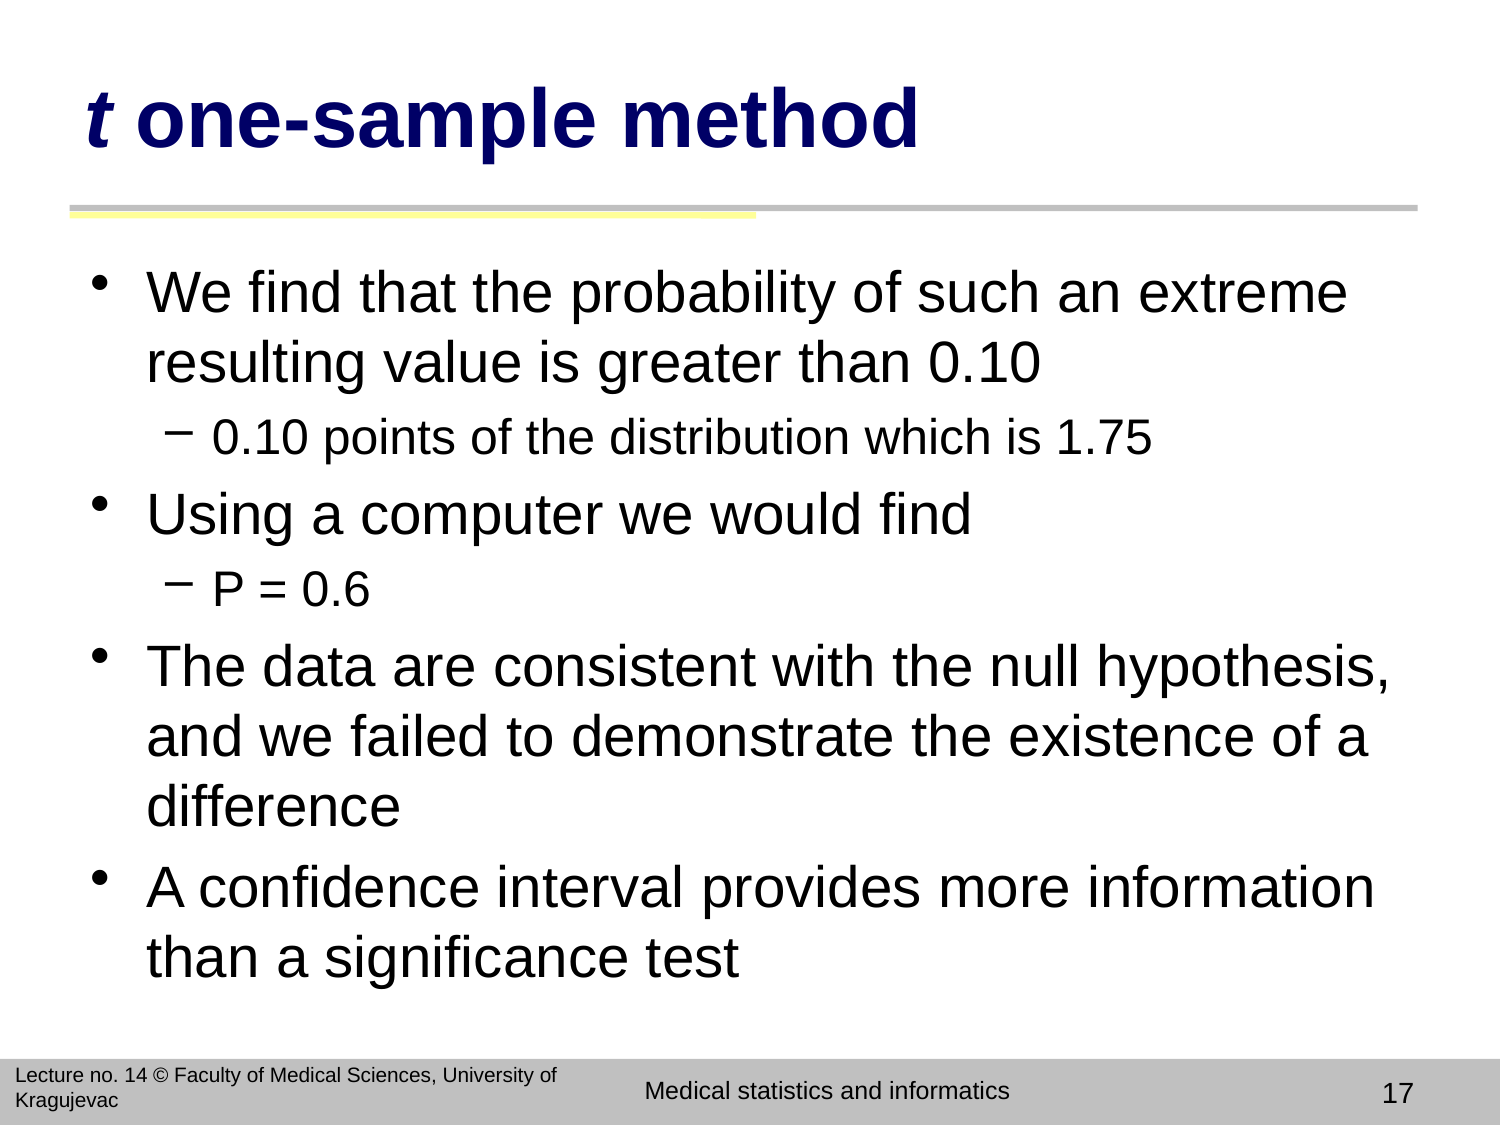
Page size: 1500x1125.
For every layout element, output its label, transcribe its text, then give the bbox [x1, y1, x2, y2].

slide_number Lecture no. 14 © Faculty of Medical Sciences, University of Kragujevac [0, 1053, 625, 1108]
slide_number 17 [1164, 1066, 1430, 1125]
list We find that the probability of such an extreme resulting value is greater than 0.10 0.10 points of the distribution which is 1.75 Using a computer we would find P = 0.6 The data are consistent with the null hypothesis, and we failed to demonstrate the existence of a difference A confidence interval provides more information than a significance test [74, 246, 1426, 1023]
title t one-sample method [69, 19, 1426, 208]
footer Medical statistics and informatics [512, 1066, 1144, 1125]
